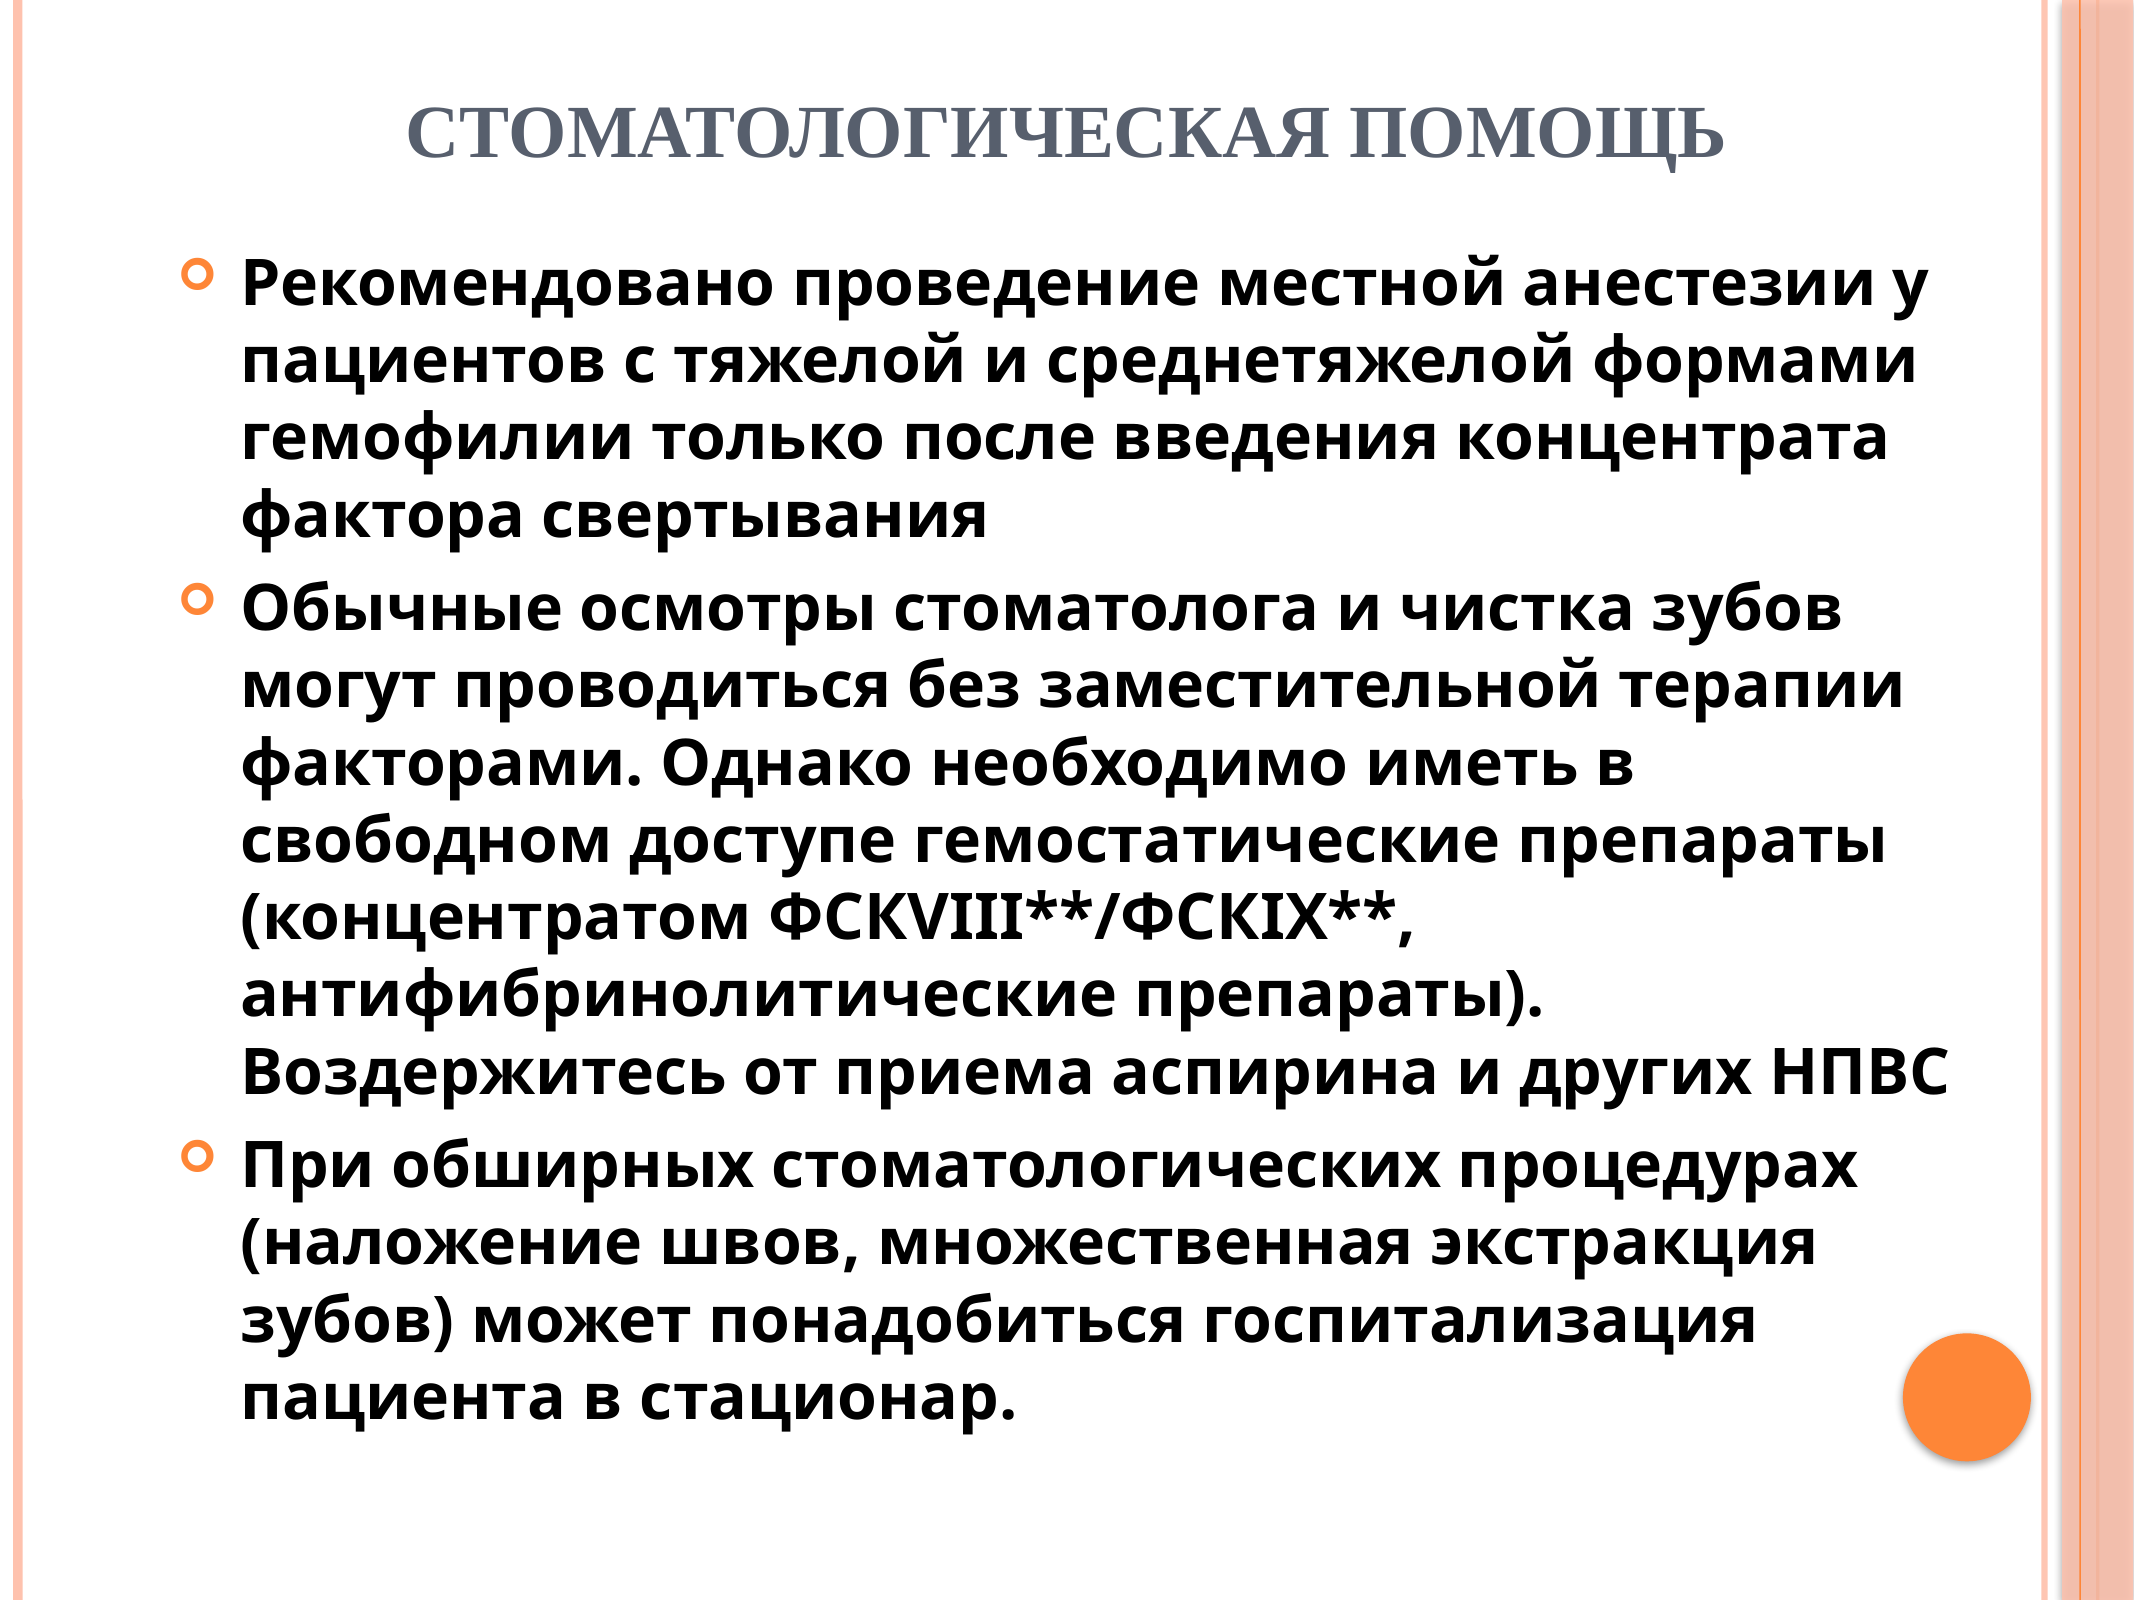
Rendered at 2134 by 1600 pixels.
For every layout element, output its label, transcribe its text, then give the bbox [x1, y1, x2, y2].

list Рекомендовано проведение местной анестезии у пациентов с тяжелой и среднетяжелой формами гемофилии только после введения концентрата фактора свертывания Обычные осмотры стоматолога и чистка зубов могут проводиться без заместительной терапии факторами. Однако необходимо иметь в свободном доступе гемостатические препараты (концентратом ФСКVIII**/ФСКIX**, антифибринолитические препараты). Воздержитесь от приема аспирина и других НПВС При обширных стоматологических процедурах (наложение швов, множественная экстракция зубов) может понадобиться госпитализация пациента в стационар. [156, 230, 1978, 1459]
title Стоматологическая помощь [156, 63, 1978, 184]
